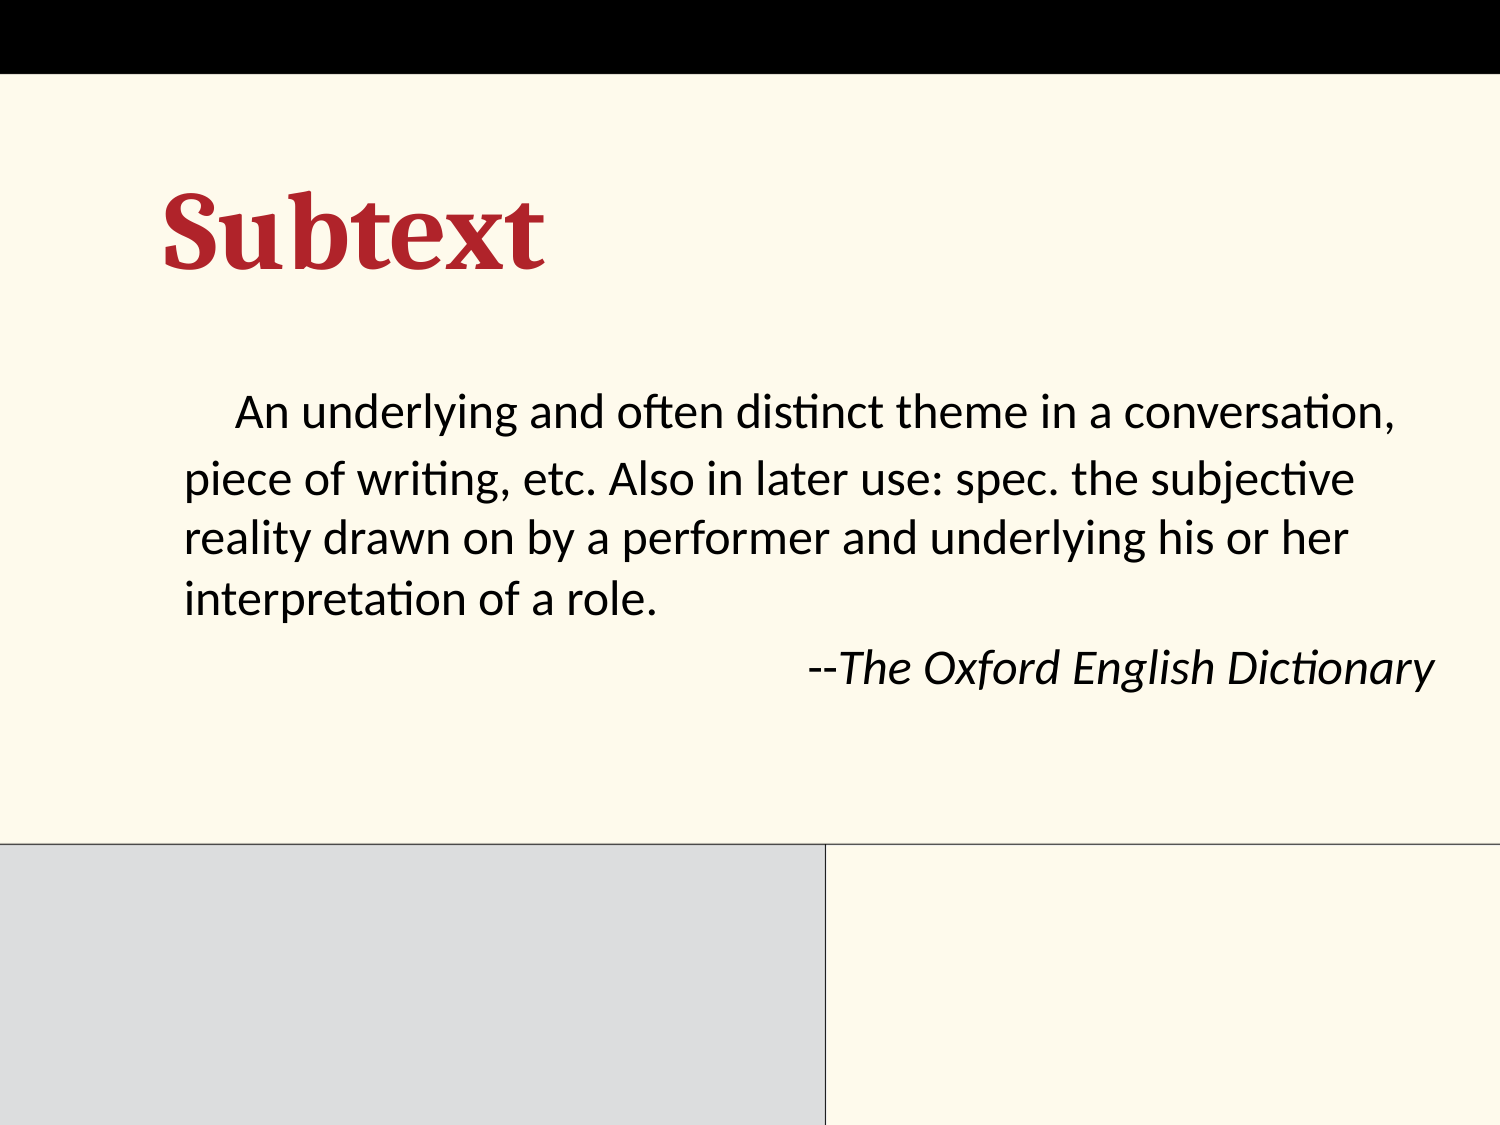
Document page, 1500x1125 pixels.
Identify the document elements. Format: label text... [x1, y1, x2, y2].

title Subtext [149, 149, 1425, 337]
text_box An underlying and often distinct theme in a conversation, piece of writing, etc. Also in later use: spec. the subjective reality drawn on by a performer and underlying his or her interpretation of a role. --The Oxford English Dictionary [112, 337, 1450, 750]
picture [0, 0, 1500, 1125]
